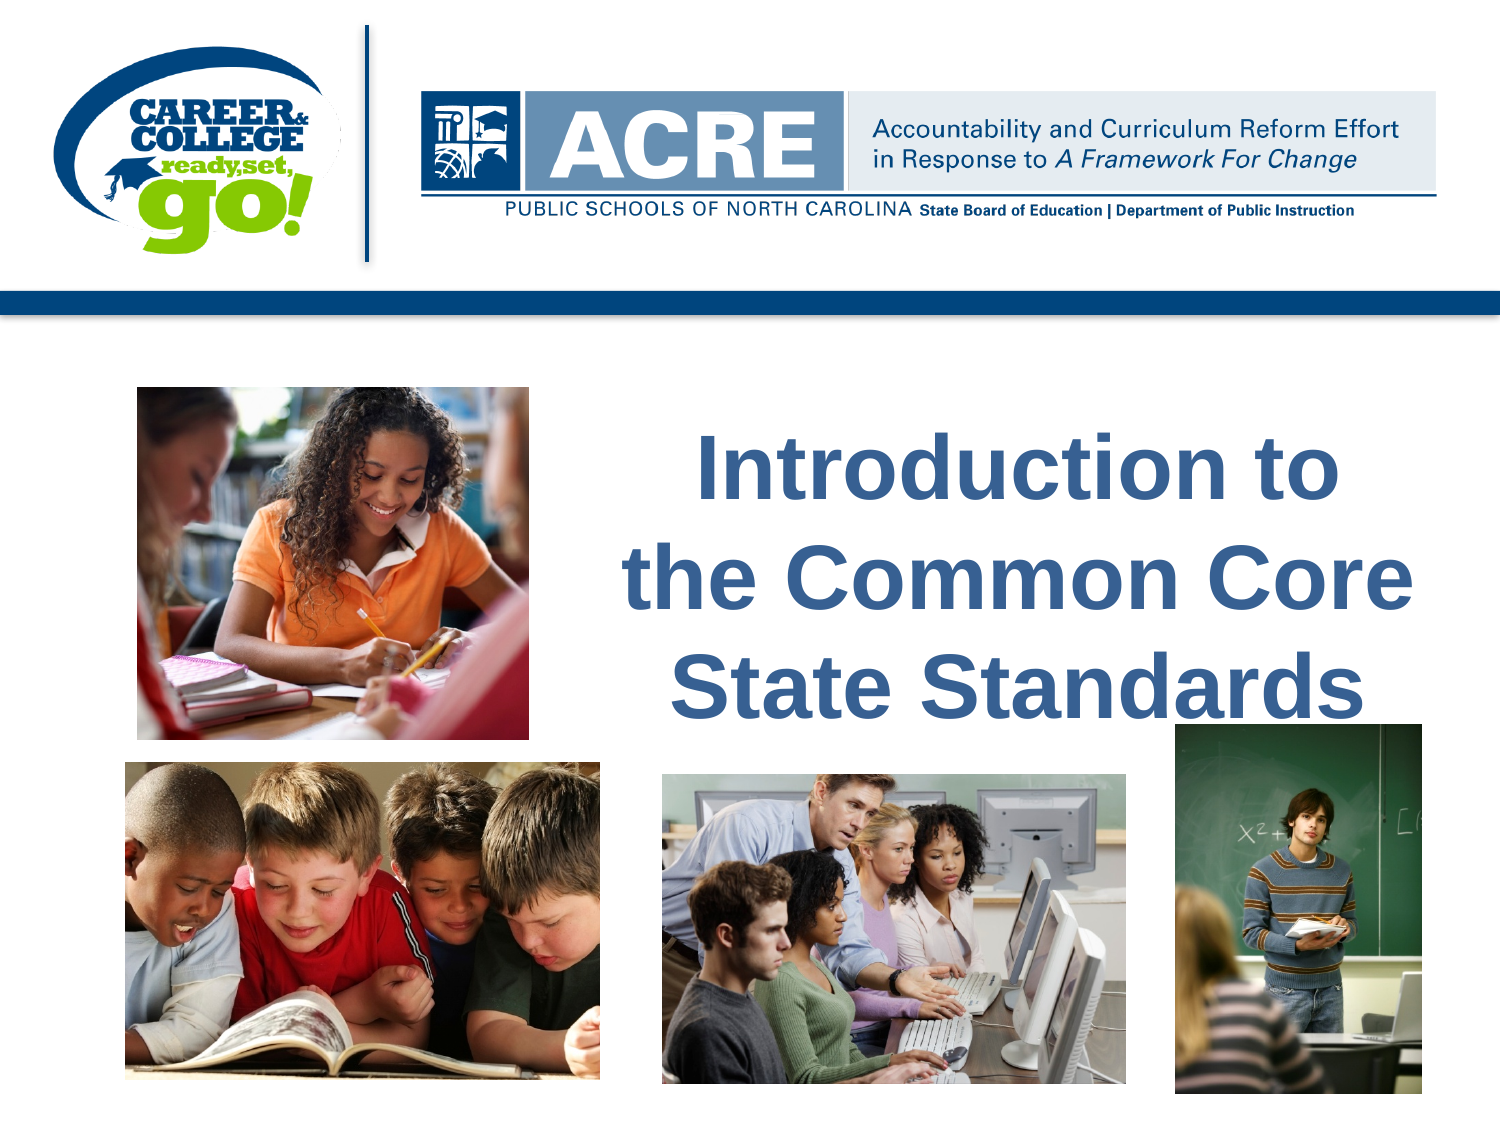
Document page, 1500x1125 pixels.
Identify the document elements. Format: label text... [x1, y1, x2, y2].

picture [124, 762, 601, 1080]
picture [1174, 724, 1422, 1095]
title Introduction to the Common Core State Standards [600, 399, 1438, 642]
picture [387, 49, 1463, 256]
picture [137, 387, 530, 740]
picture [662, 774, 1126, 1084]
picture [45, 37, 349, 264]
